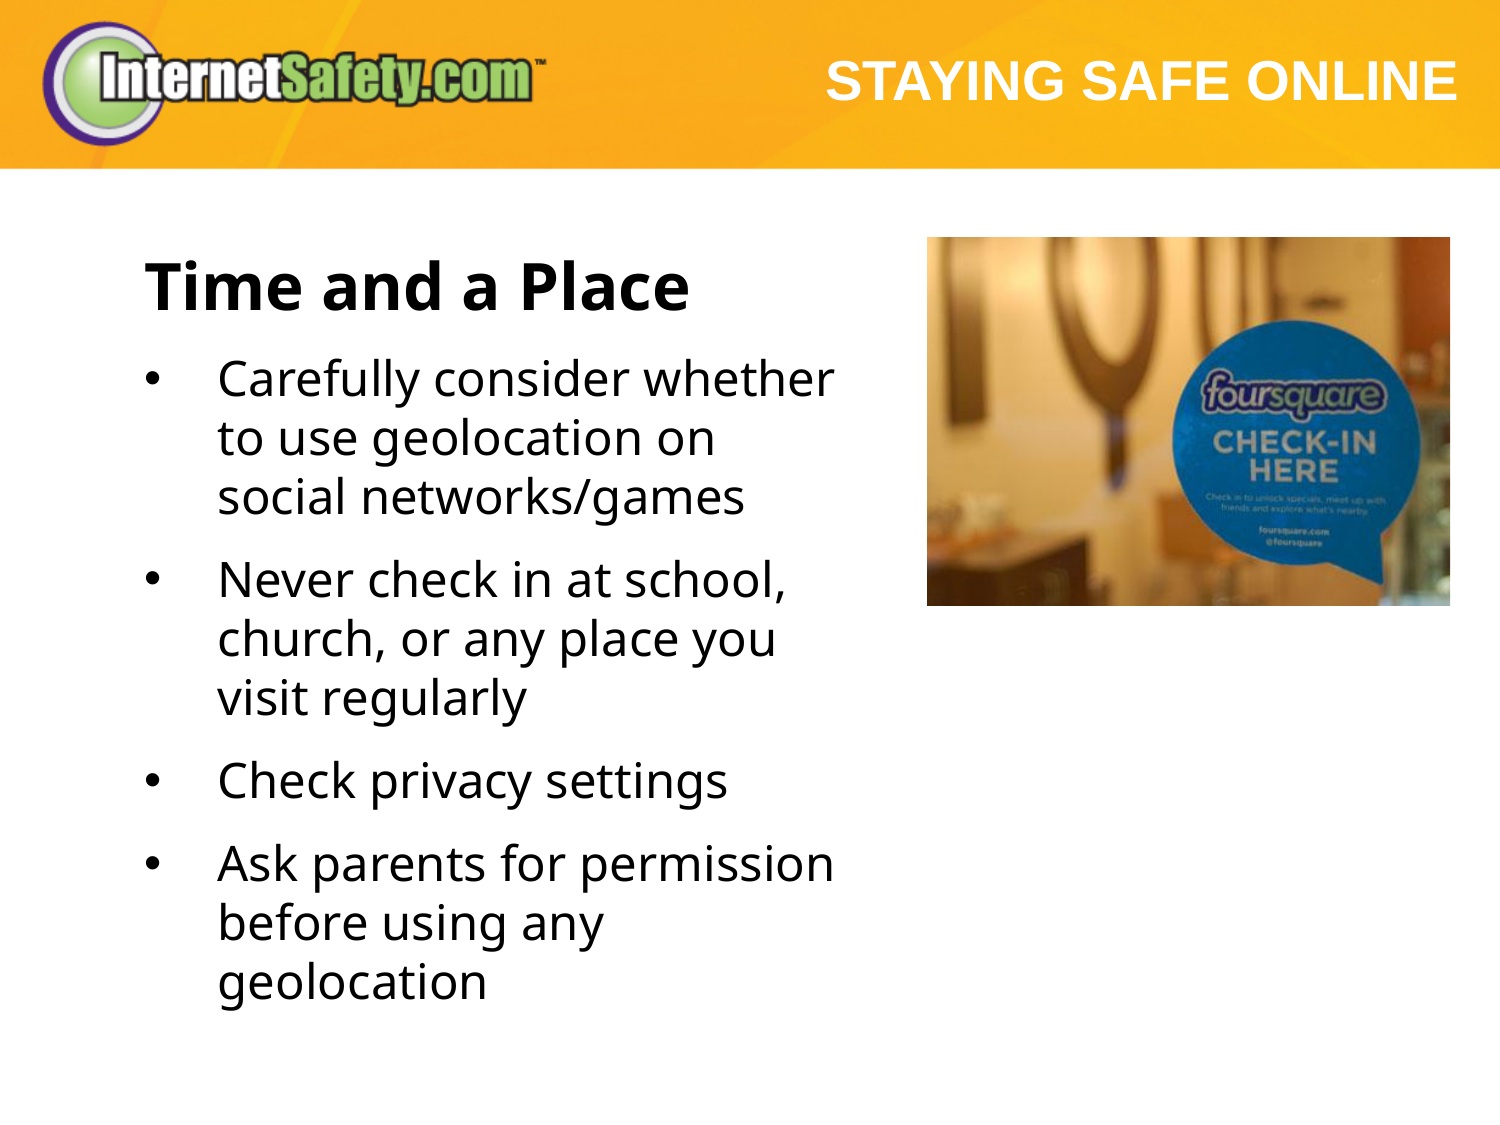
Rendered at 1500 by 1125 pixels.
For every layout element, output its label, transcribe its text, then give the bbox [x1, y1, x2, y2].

text_box Staying safe online [564, 36, 1474, 119]
picture [0, 0, 1500, 1125]
text_box Time and a Place Carefully consider whether to use geolocation on social networks/games Never check in at school, church, or any place you visit regularly Check privacy settings Ask parents for permission before using any geolocation [129, 237, 865, 1031]
